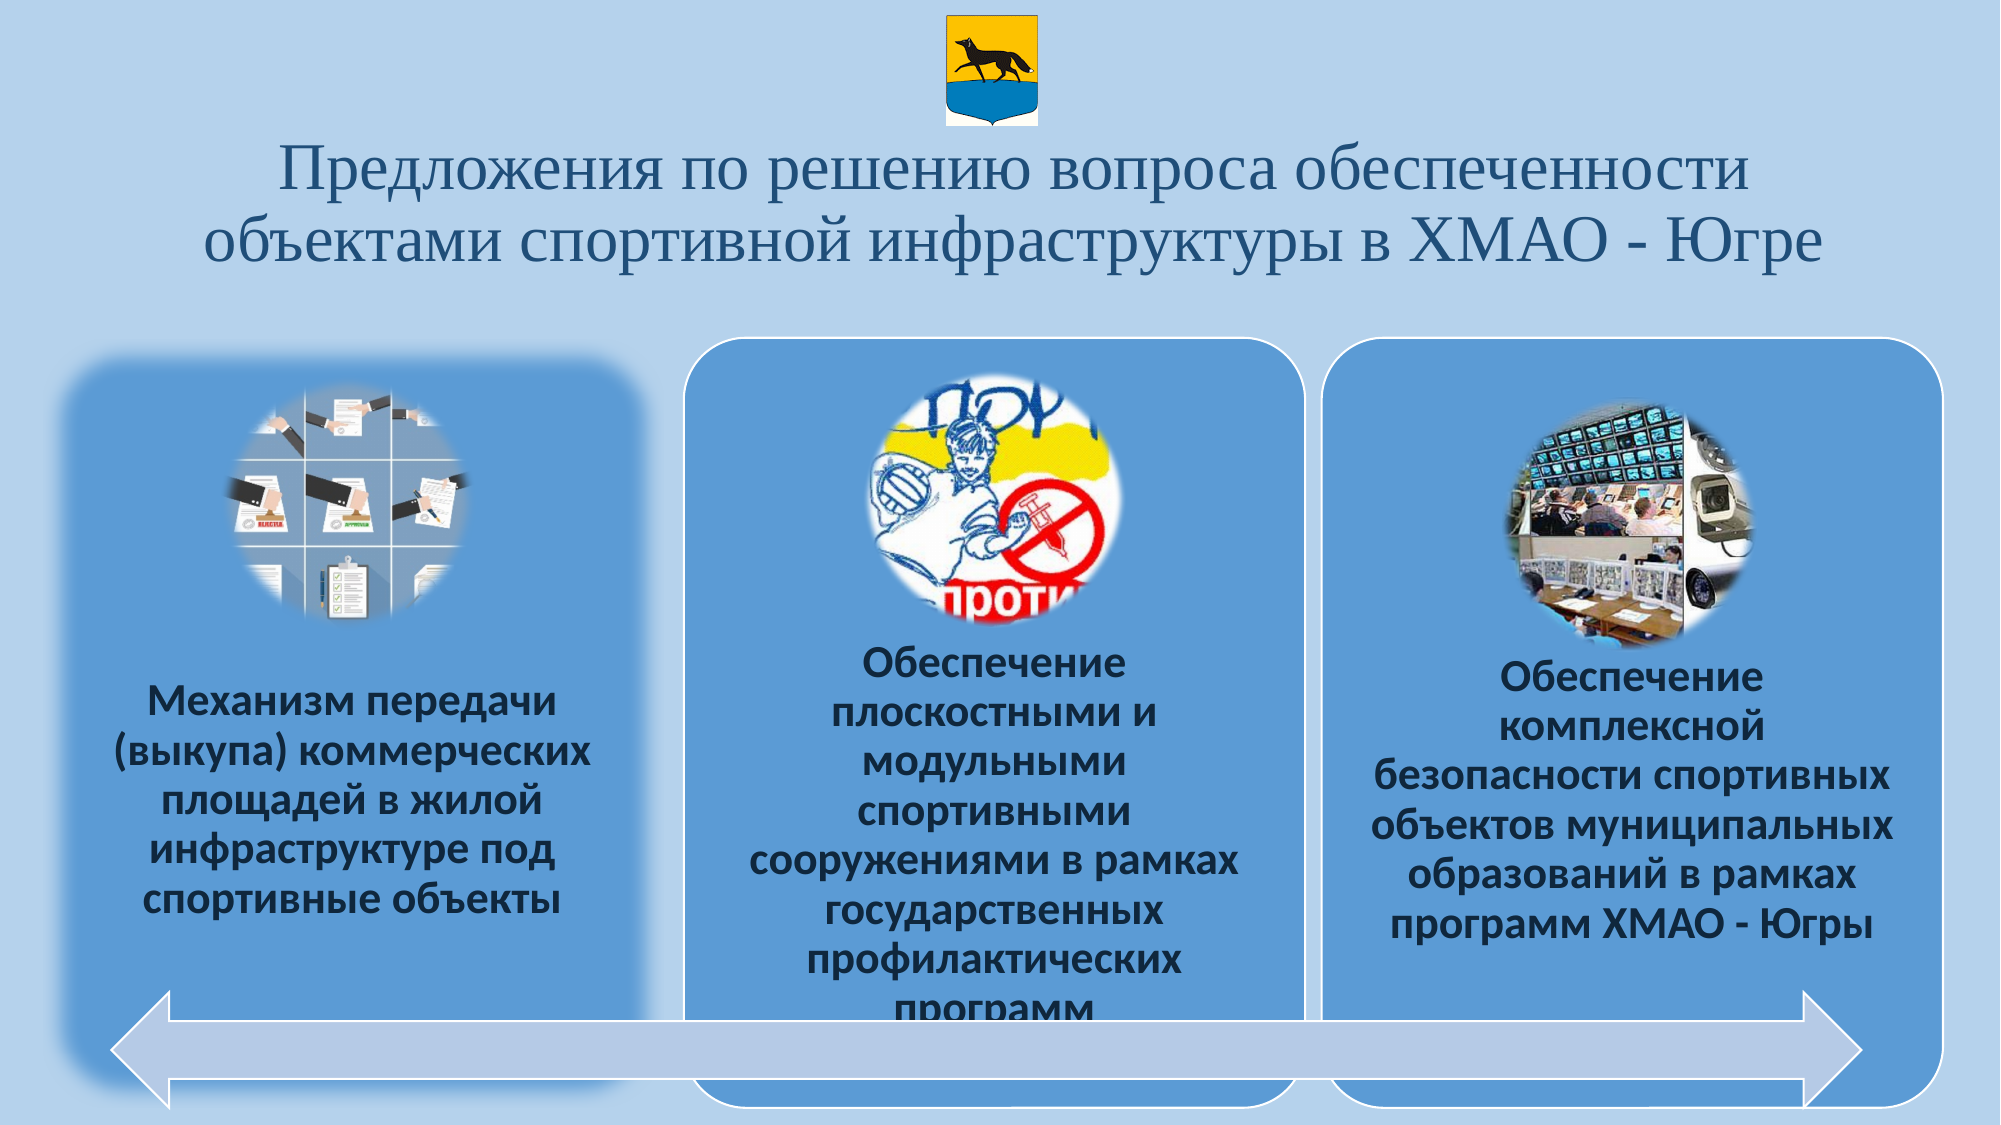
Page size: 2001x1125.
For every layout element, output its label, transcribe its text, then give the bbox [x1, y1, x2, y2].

picture [946, 104, 1038, 126]
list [41, 337, 1944, 1108]
title Предложения по решению вопроса обеспеченности объектами спортивной инфраструктуры в ХМАО - Югре [111, 95, 1919, 313]
picture [946, 15, 1038, 83]
